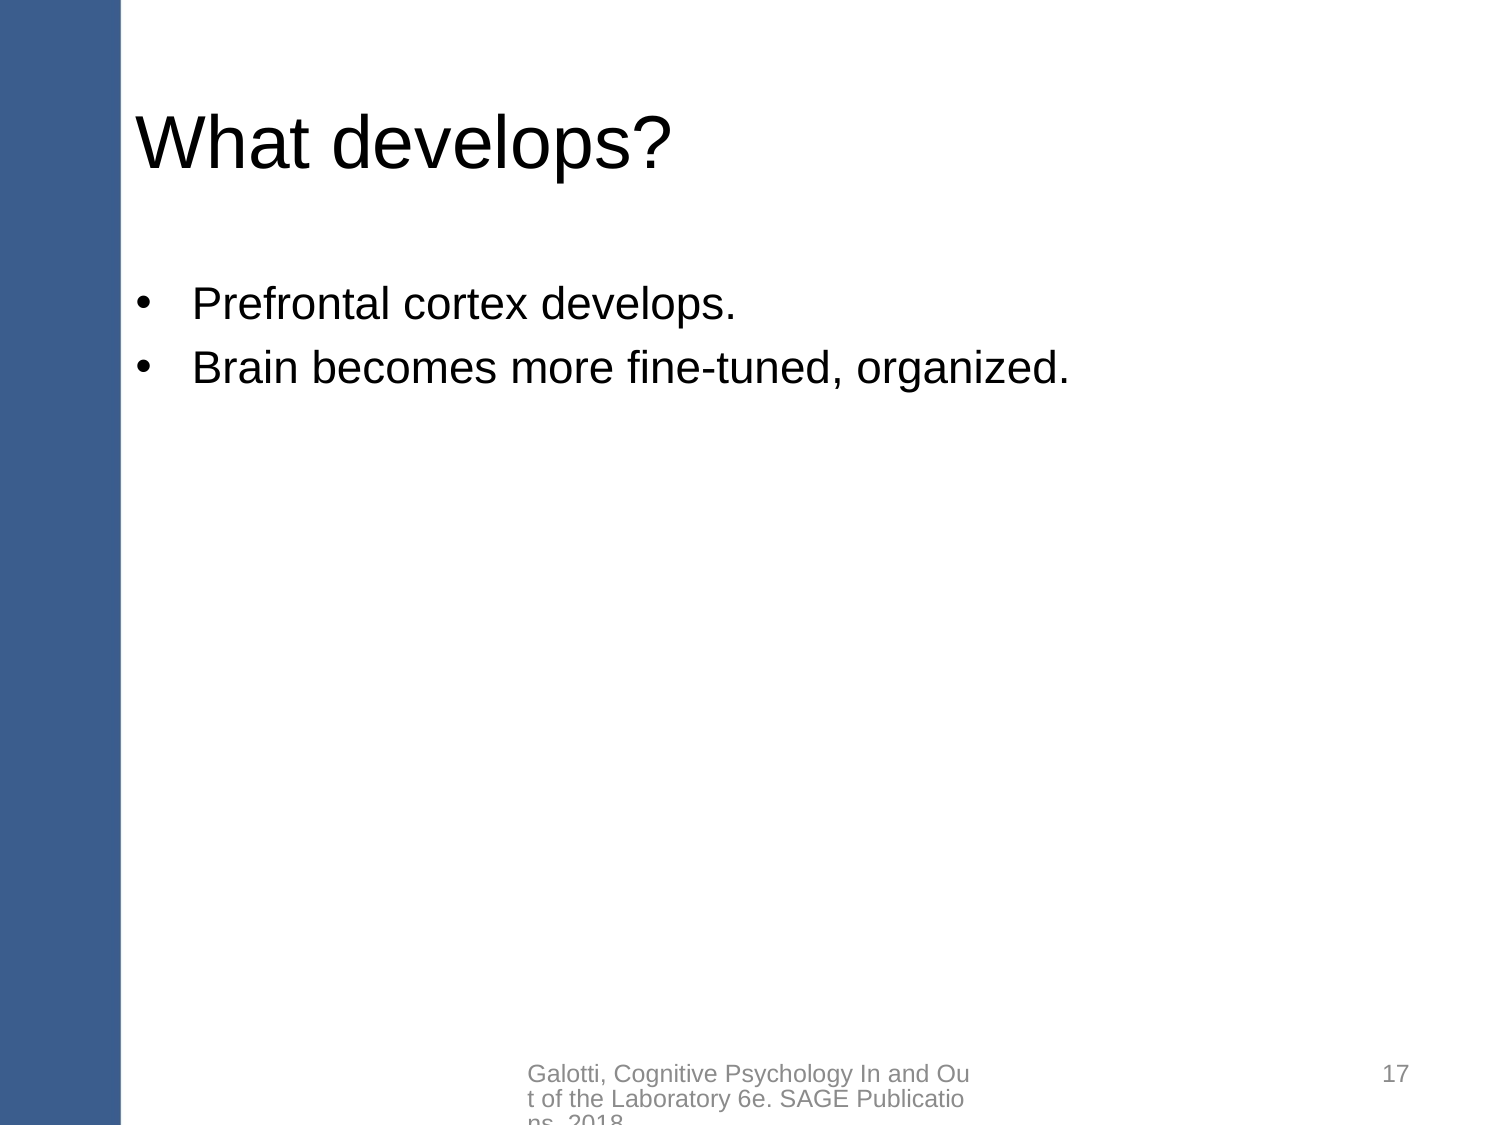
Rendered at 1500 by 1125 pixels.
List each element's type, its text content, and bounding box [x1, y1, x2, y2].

footer Galotti, Cognitive Psychology In and Out of the Laboratory 6e. SAGE Publications, 2018. [512, 1042, 988, 1103]
picture [0, 0, 1500, 1125]
slide_number 17 [1074, 1042, 1425, 1103]
list Prefrontal cortex develops. Brain becomes more fine-tuned, organized. [120, 266, 1471, 1009]
title What develops? [120, 44, 1471, 233]
